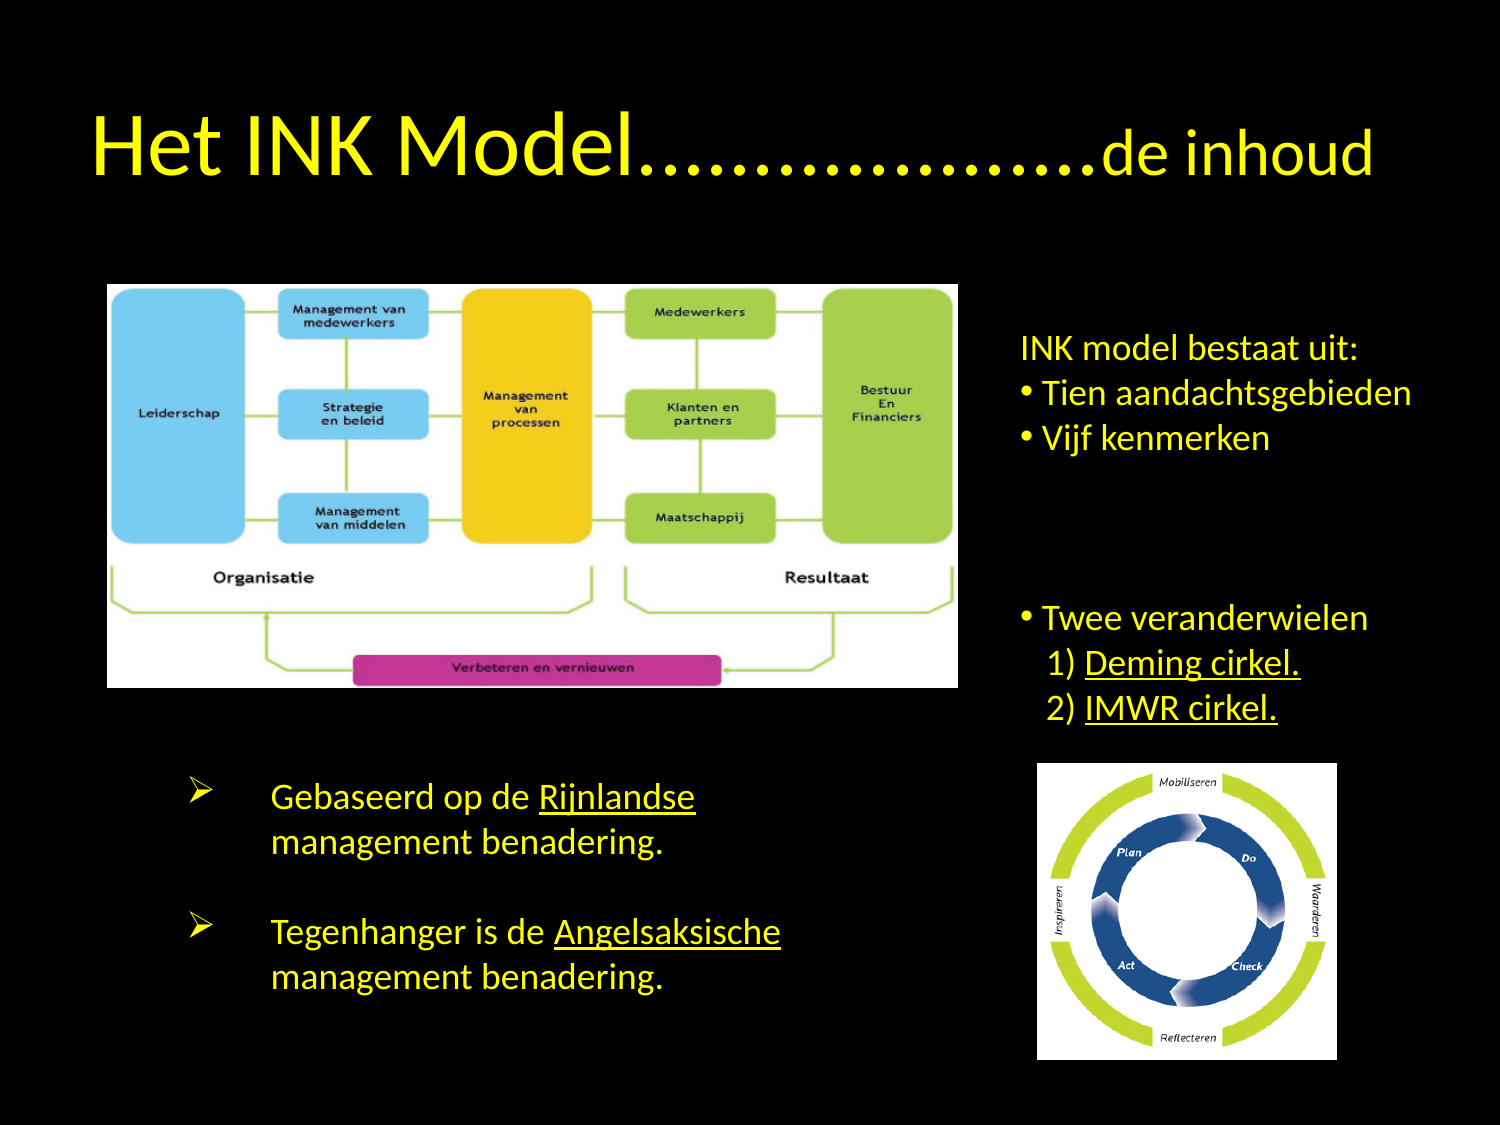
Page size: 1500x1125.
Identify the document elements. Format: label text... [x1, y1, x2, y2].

picture [107, 283, 958, 688]
text_box Gebaseerd op de Rijnlandse management benadering. Tegenhanger is de Angelsaksische management benadering. [115, 764, 866, 1005]
picture [1037, 763, 1337, 1061]
text_box INK model bestaat uit: Tien aandachtsgebieden Vijf kenmerken Twee veranderwielen 1) Deming cirkel. 2) IMWR cirkel. [1005, 315, 1428, 736]
title Het INK Model....................de inhoud [75, 45, 1425, 233]
